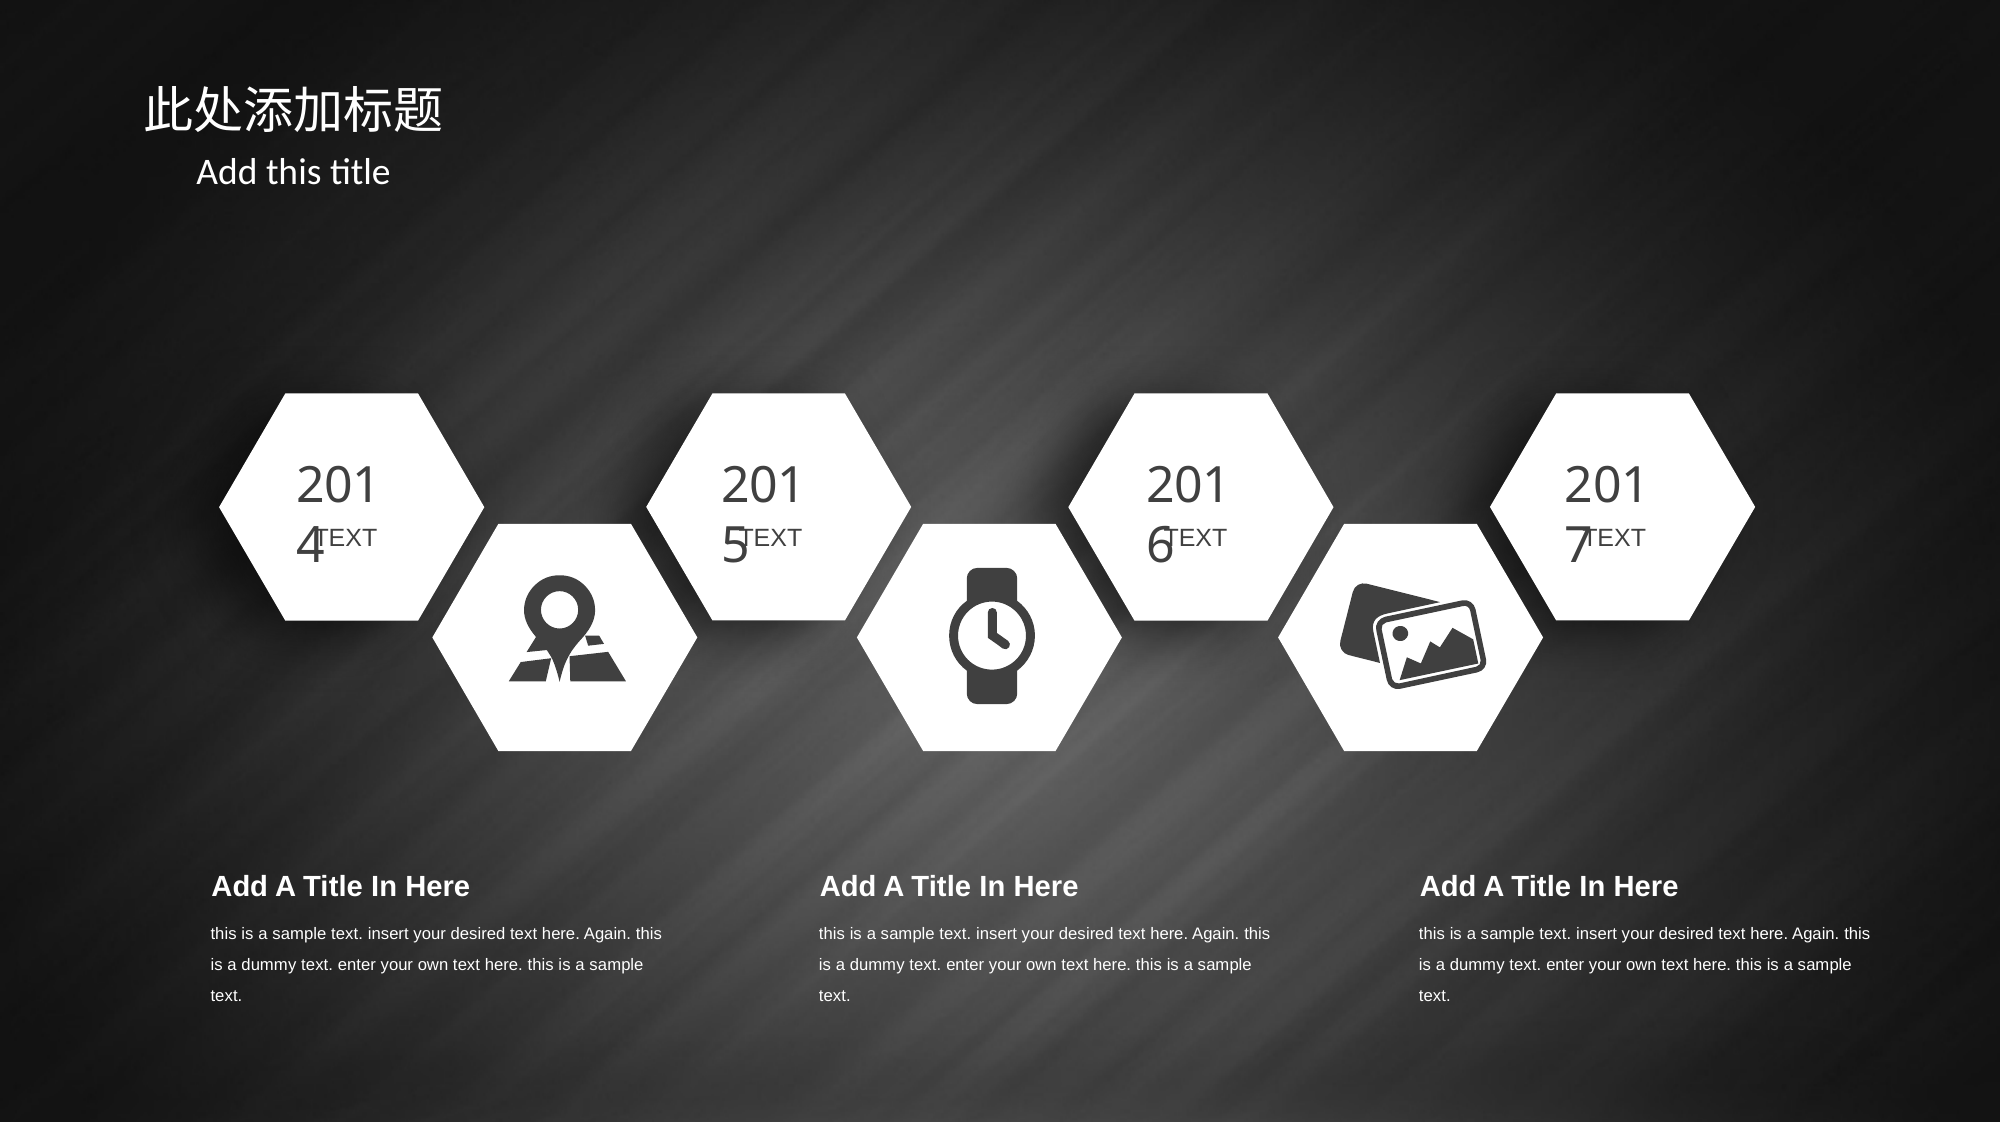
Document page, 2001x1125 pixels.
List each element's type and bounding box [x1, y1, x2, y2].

text_box [1404, 861, 1891, 1016]
text_box [1549, 444, 1692, 560]
picture [0, 0, 2000, 1122]
text_box [856, 523, 1122, 751]
text_box [1131, 444, 1273, 560]
text_box [804, 861, 1291, 1016]
text_box [281, 444, 423, 560]
text_box [432, 523, 698, 751]
text_box [1278, 523, 1544, 751]
text_box [706, 444, 848, 560]
text_box [195, 861, 683, 1016]
